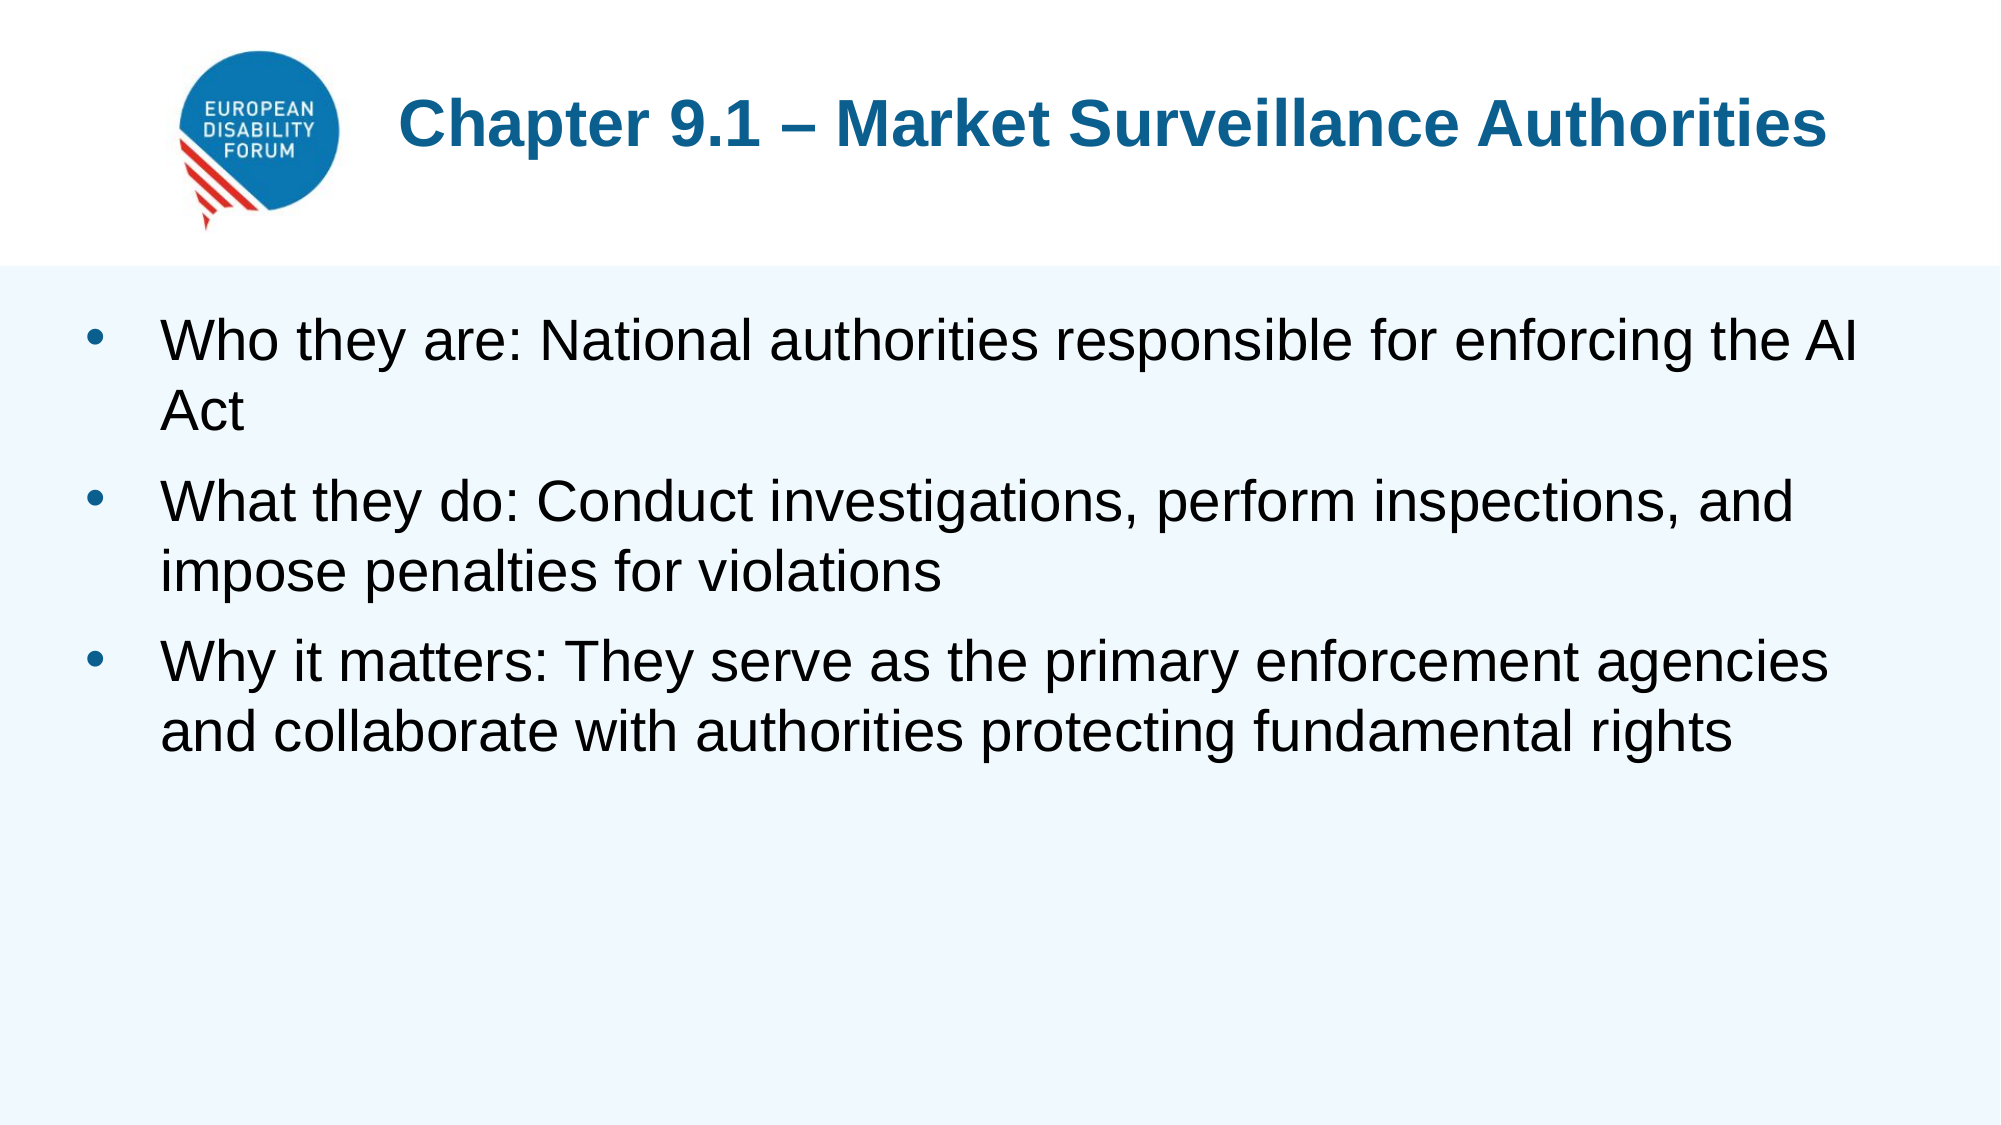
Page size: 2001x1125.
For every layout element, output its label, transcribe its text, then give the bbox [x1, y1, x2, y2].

list Who they are: National authorities responsible for enforcing the AI Act What they do: Conduct investigations, perform inspections, and impose penalties for violations Why it matters: They serve as the primary enforcement agencies and collaborate with authorities protecting fundamental rights [70, 294, 1955, 1044]
title Chapter 9.1 – Market Surveillance Authorities [383, 81, 1920, 190]
picture [0, 0, 2000, 1125]
